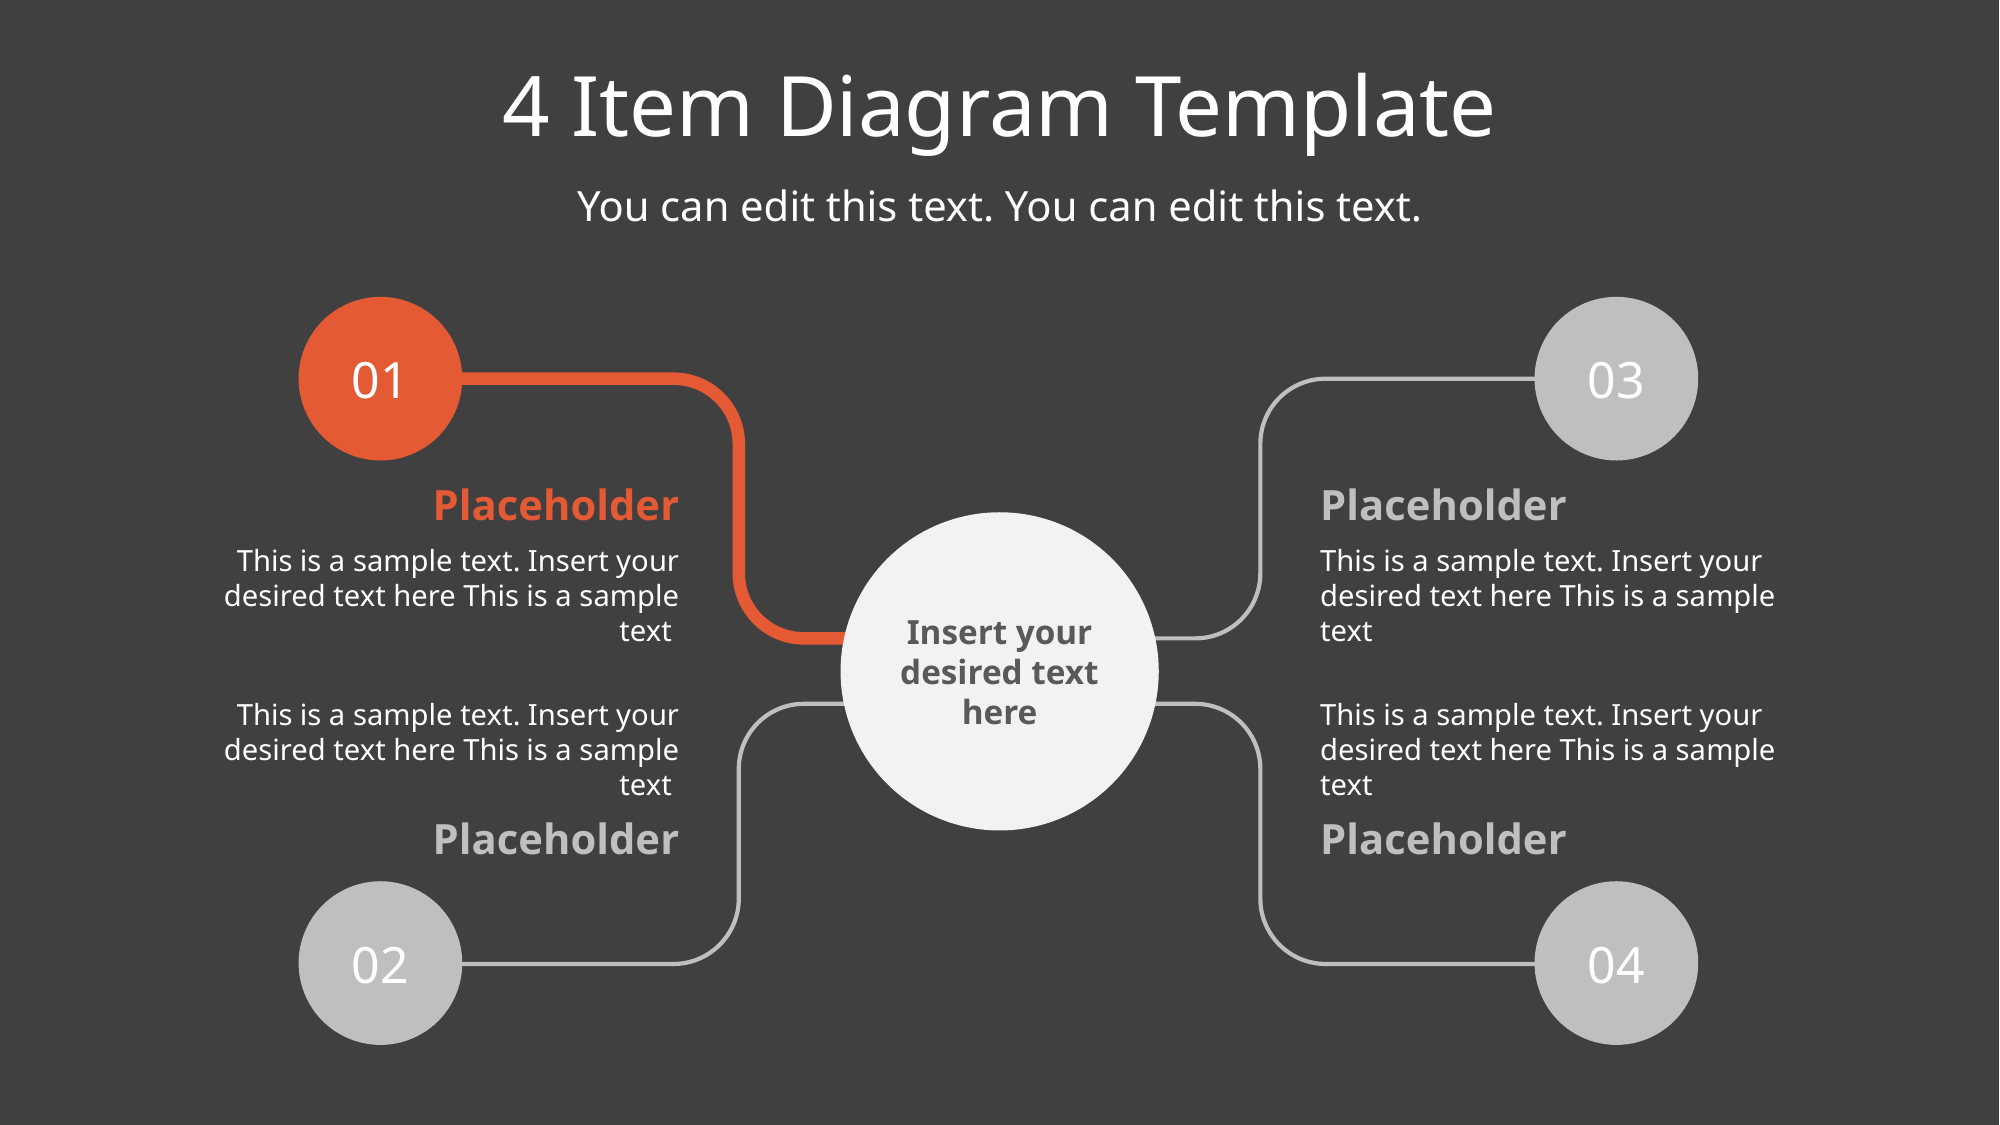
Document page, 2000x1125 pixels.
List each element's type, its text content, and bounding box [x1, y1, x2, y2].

text_box [464, 378, 862, 639]
text_box This is a sample text. Insert your desired text here This is a sample text [1320, 696, 1830, 801]
text_box Placeholder [1320, 478, 1830, 529]
text_box [1137, 703, 1533, 964]
text_box [464, 703, 863, 964]
text_box This is a sample text. Insert your desired text here This is a sample text [170, 696, 680, 801]
text_box 03 [1532, 294, 1701, 463]
title 4 Item Diagram Template [99, 45, 1900, 162]
text_box 01 [296, 294, 465, 463]
text_box 02 [296, 879, 465, 1048]
list You can edit this text. You can edit this text. [99, 180, 1900, 297]
text_box This is a sample text. Insert your desired text here This is a sample text [170, 542, 680, 647]
text_box [1137, 378, 1533, 639]
text_box Placeholder [170, 478, 680, 529]
text_box This is a sample text. Insert your desired text here This is a sample text [1320, 542, 1830, 647]
text_box Placeholder [170, 813, 680, 864]
text_box 04 [1532, 879, 1701, 1048]
text_box Insert your desired text here [838, 510, 1161, 833]
text_box Placeholder [1320, 813, 1830, 864]
